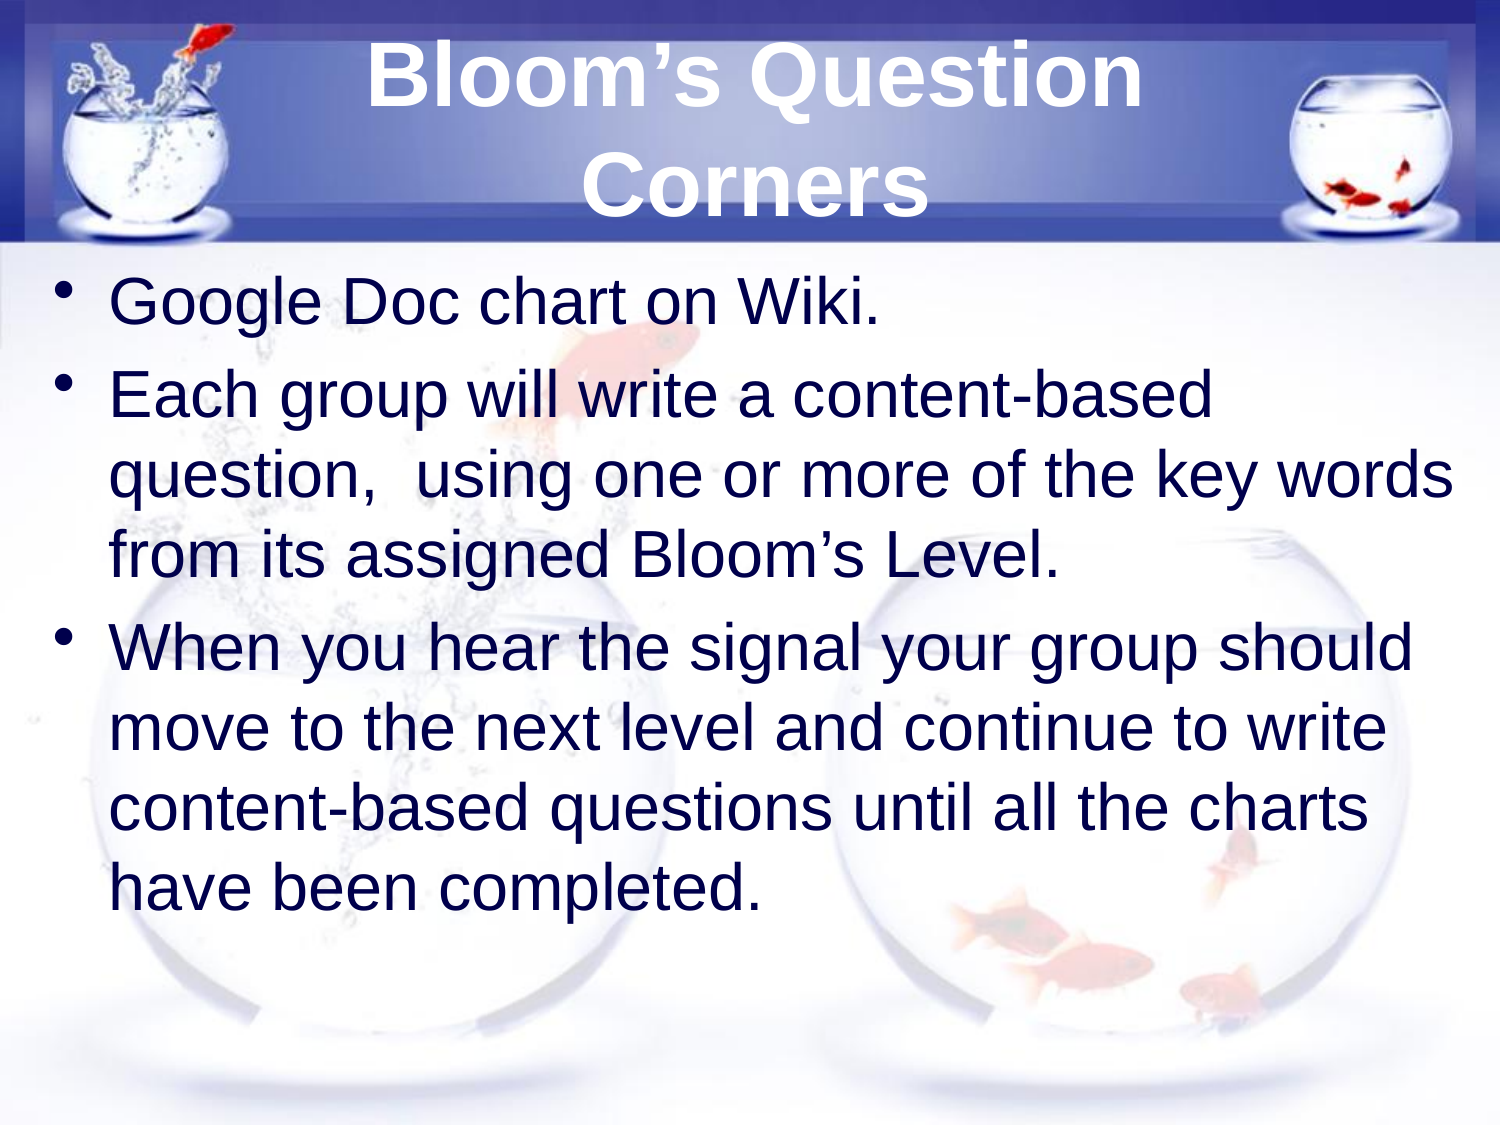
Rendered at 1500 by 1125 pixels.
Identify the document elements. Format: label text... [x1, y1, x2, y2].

list Google Doc chart on Wiki. Each group will write a content-based question, using one or more of the key words from its assigned Bloom’s Level. When you hear the signal your group should move to the next level and continue to write content-based questions until all the charts have been completed. [37, 249, 1476, 1113]
picture [0, 0, 1500, 1125]
title Bloom’s Question Corners [187, 49, 1326, 201]
